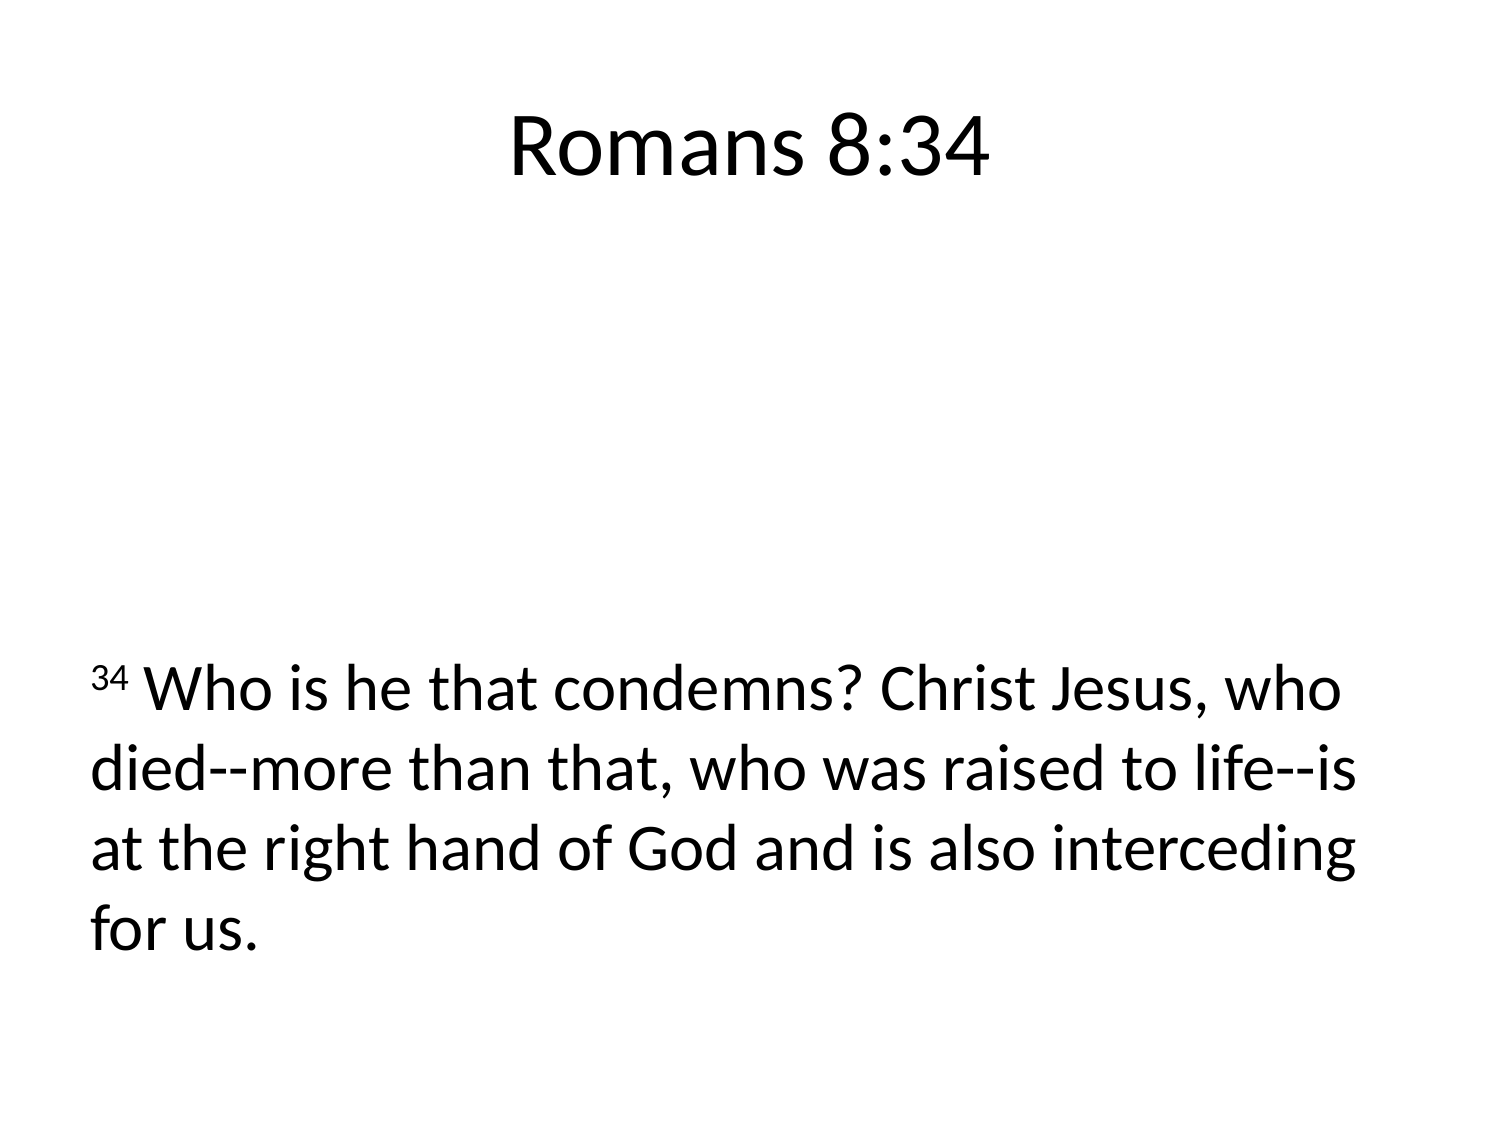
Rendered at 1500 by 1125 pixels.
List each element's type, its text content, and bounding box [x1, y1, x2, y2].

list 34 Who is he that condemns? Christ Jesus, who died--more than that, who was raised to life--is at the right hand of God and is also interceding for us. [75, 262, 1425, 1005]
title Romans 8:34 [75, 45, 1425, 233]
